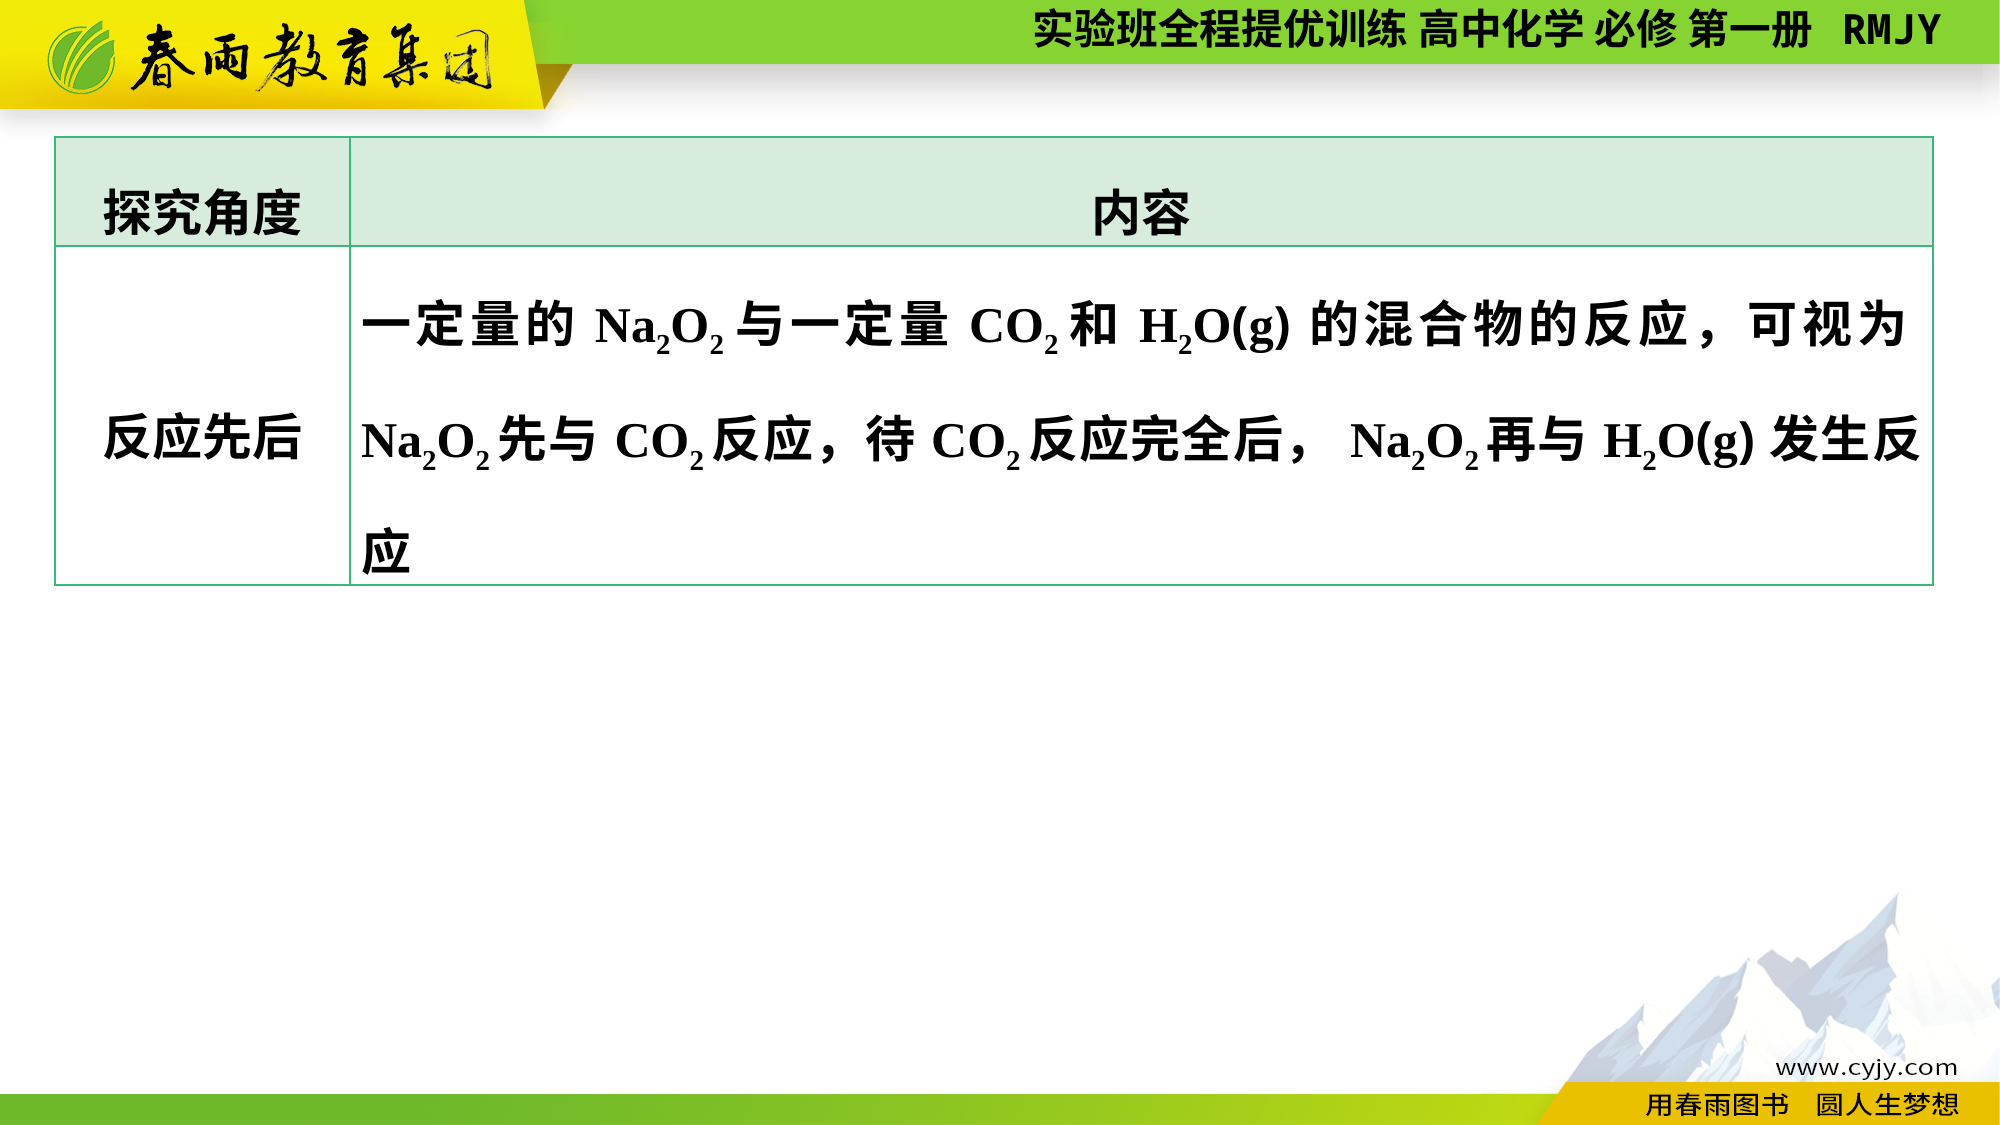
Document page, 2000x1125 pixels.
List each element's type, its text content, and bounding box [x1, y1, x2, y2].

table_cell 一定量的Na2O2与一定量CO2和H2O(g)的混合物的反应，可视为Na2O2先与CO2反应，待CO2反应完全后，Na2O2再与H2O(g)发生反应 [351, 247, 1932, 584]
picture [0, 0, 2000, 1125]
table_cell 反应先后 [56, 247, 349, 584]
table_header 探究角度 [56, 138, 349, 245]
table_header 内容 [351, 138, 1932, 245]
